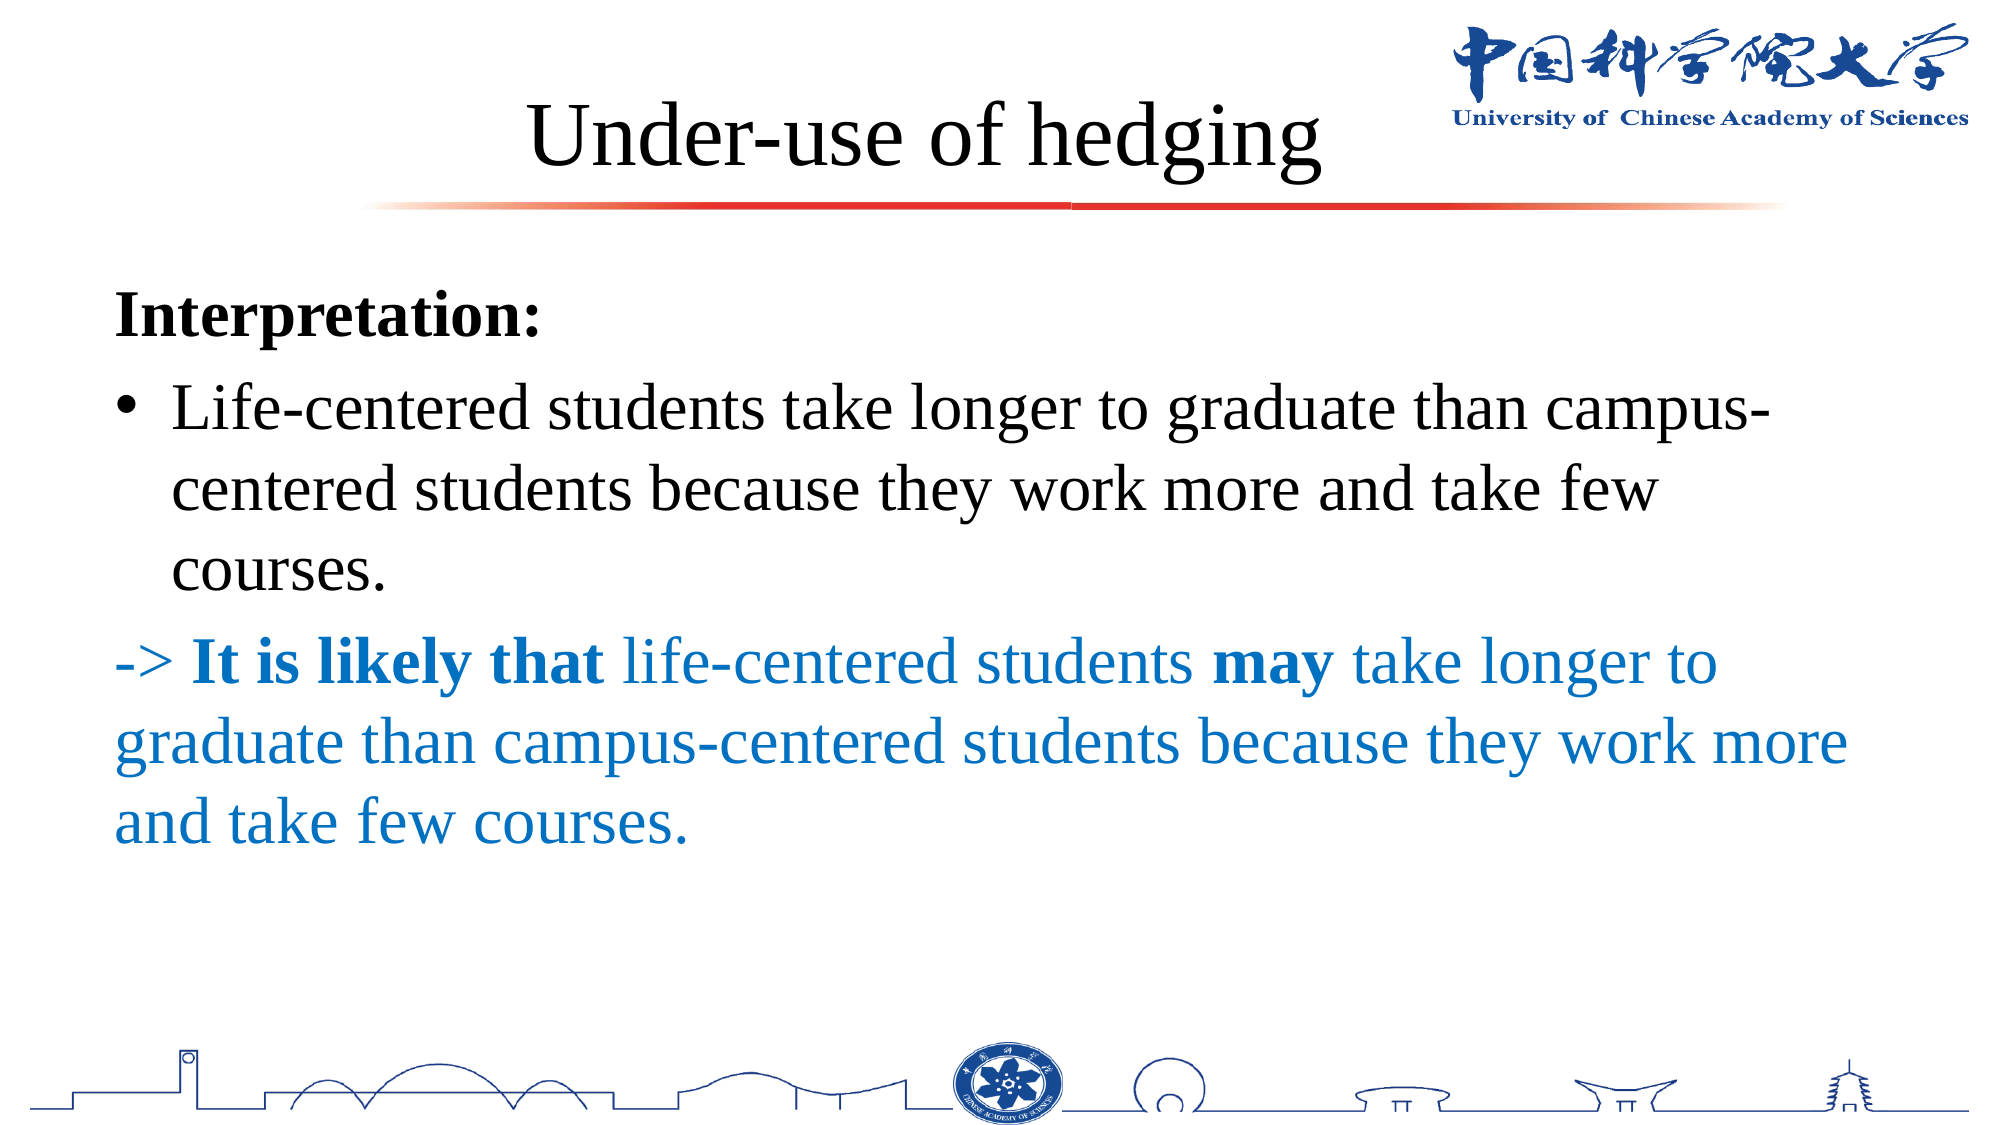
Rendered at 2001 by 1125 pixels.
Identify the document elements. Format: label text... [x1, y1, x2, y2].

list Interpretation: Life-centered students take longer to graduate than campus-centered students because they work more and take few courses. -> It is likely that life-centered students may take longer to graduate than campus-centered students because they work more and take few courses. [99, 262, 1900, 1005]
picture [30, 1039, 1969, 1125]
title Under-use of hedging [99, 22, 1750, 235]
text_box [334, 202, 1816, 210]
picture [1750, 23, 1969, 129]
